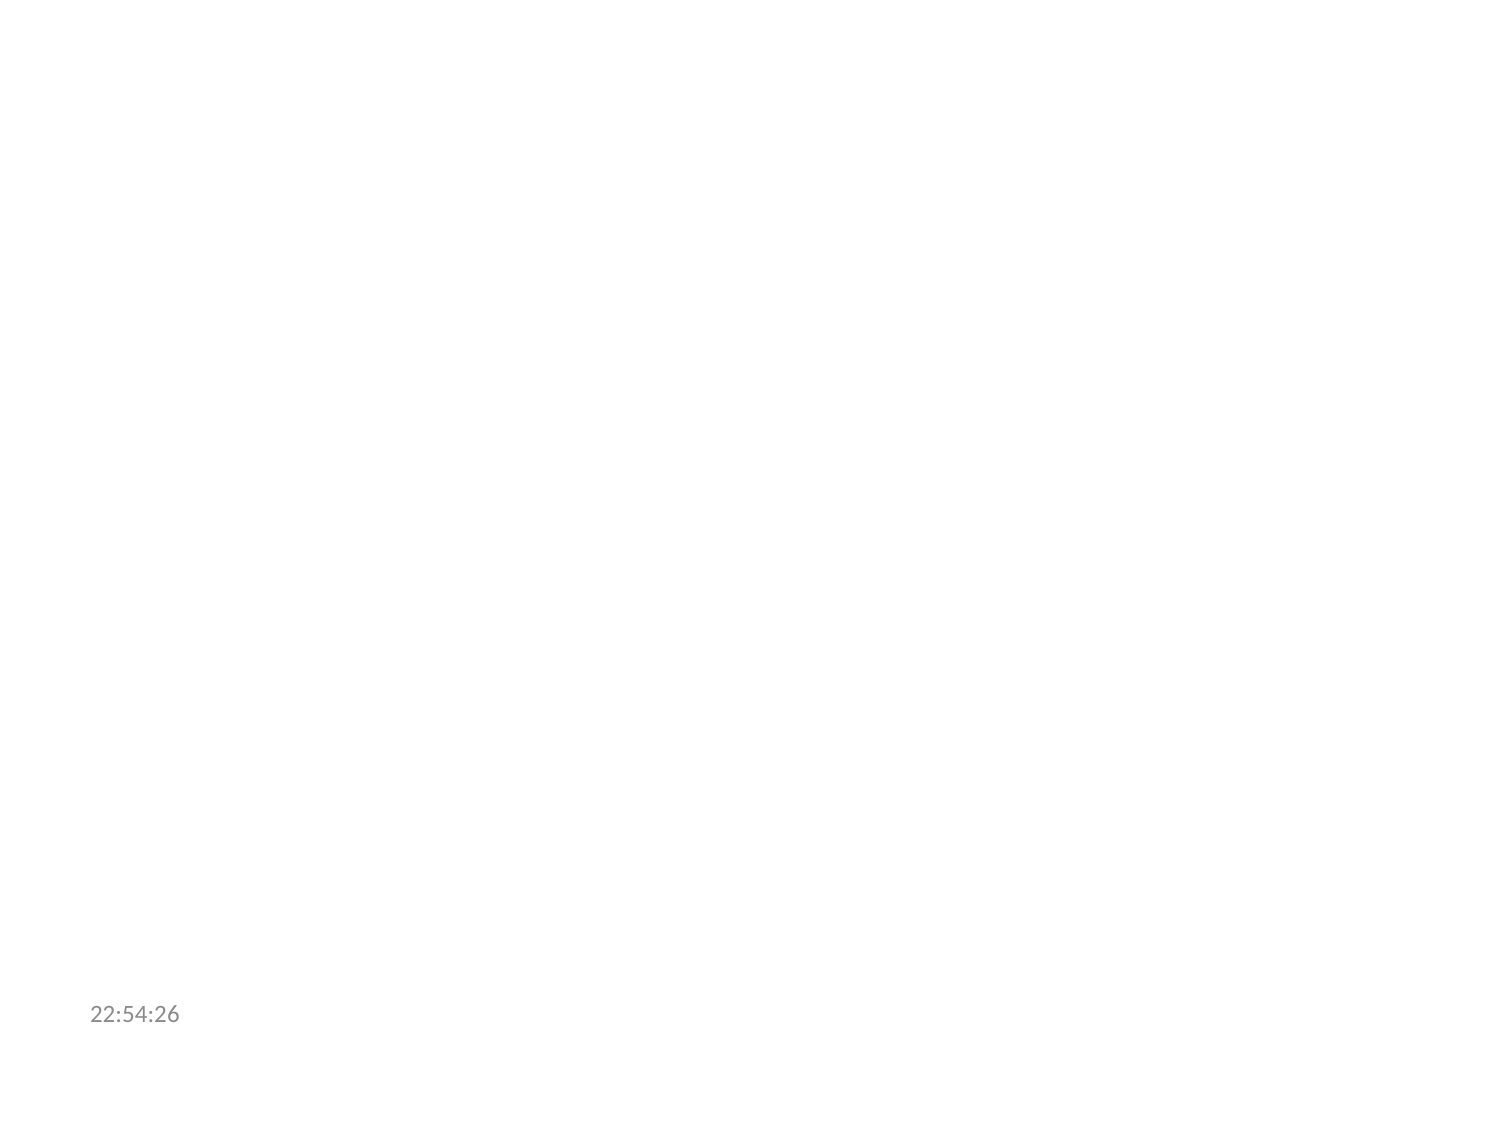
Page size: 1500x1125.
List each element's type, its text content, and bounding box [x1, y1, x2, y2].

text_box 15:35:09 [75, 982, 425, 1043]
